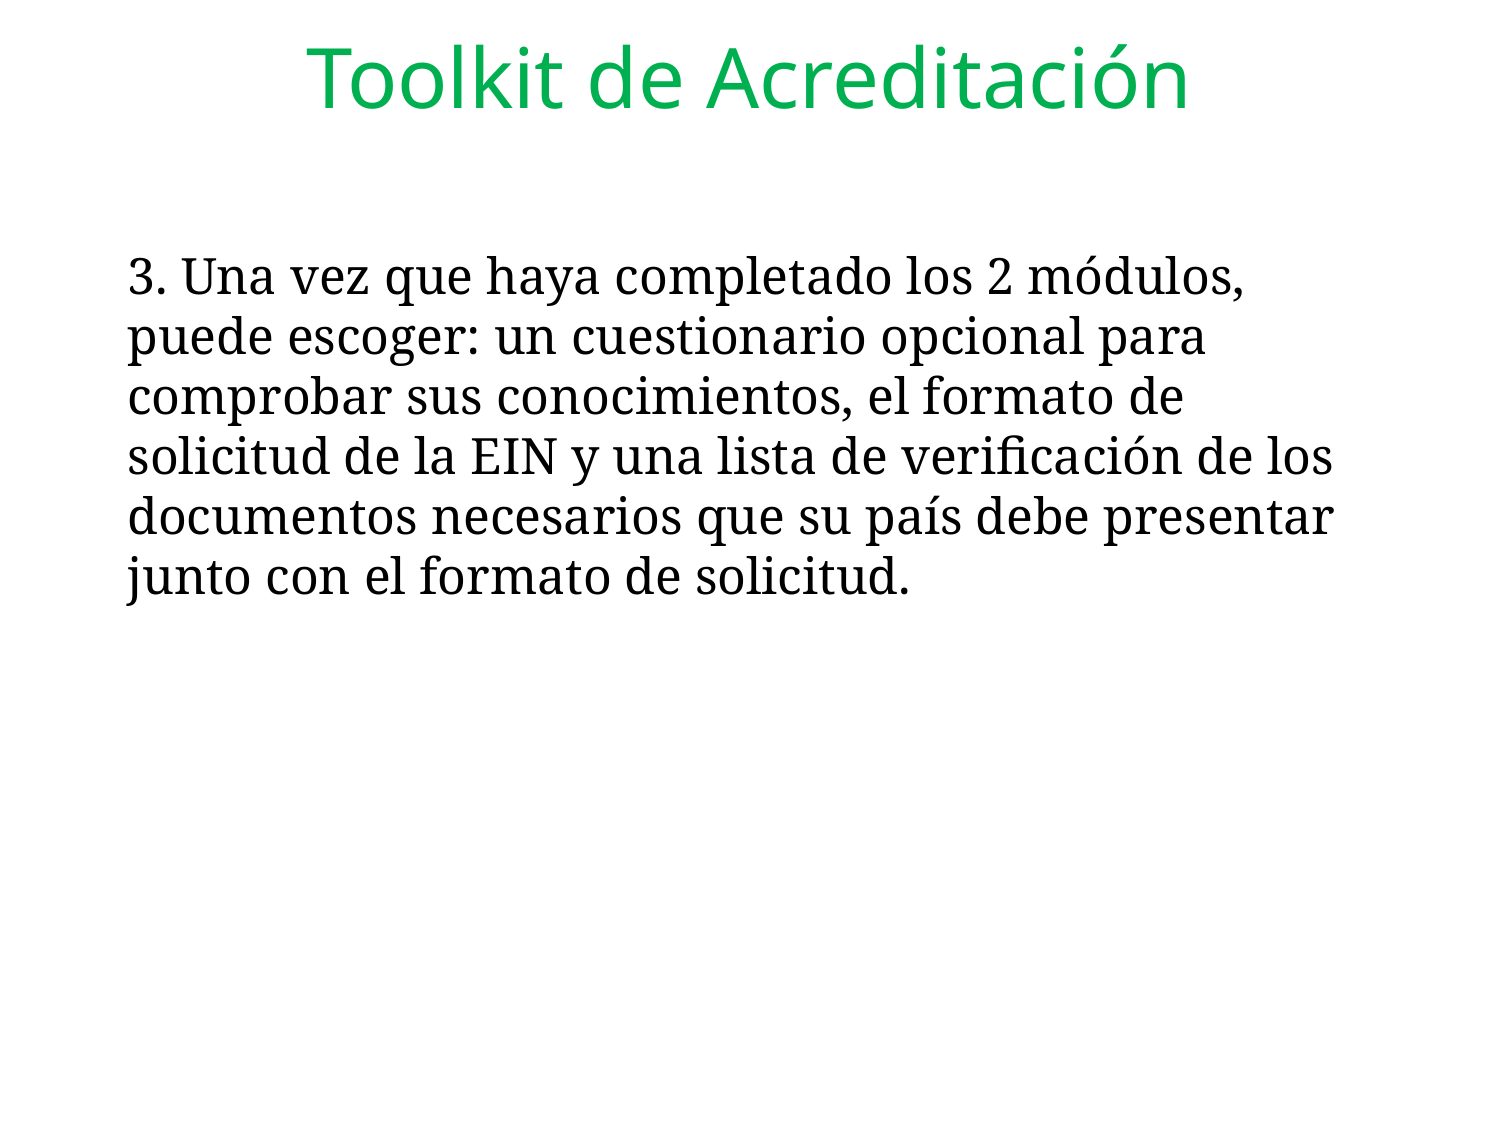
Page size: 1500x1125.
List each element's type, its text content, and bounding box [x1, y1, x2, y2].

list 3. Una vez que haya completado los 2 módulos, puede escoger: un cuestionario opcional para comprobar sus conocimientos, el formato de solicitud de la EIN y una lista de verificación de los documentos necesarios que su país debe presentar junto con el formato de solicitud. [112, 237, 1375, 1063]
title Toolkit de Acreditación [75, 12, 1425, 238]
